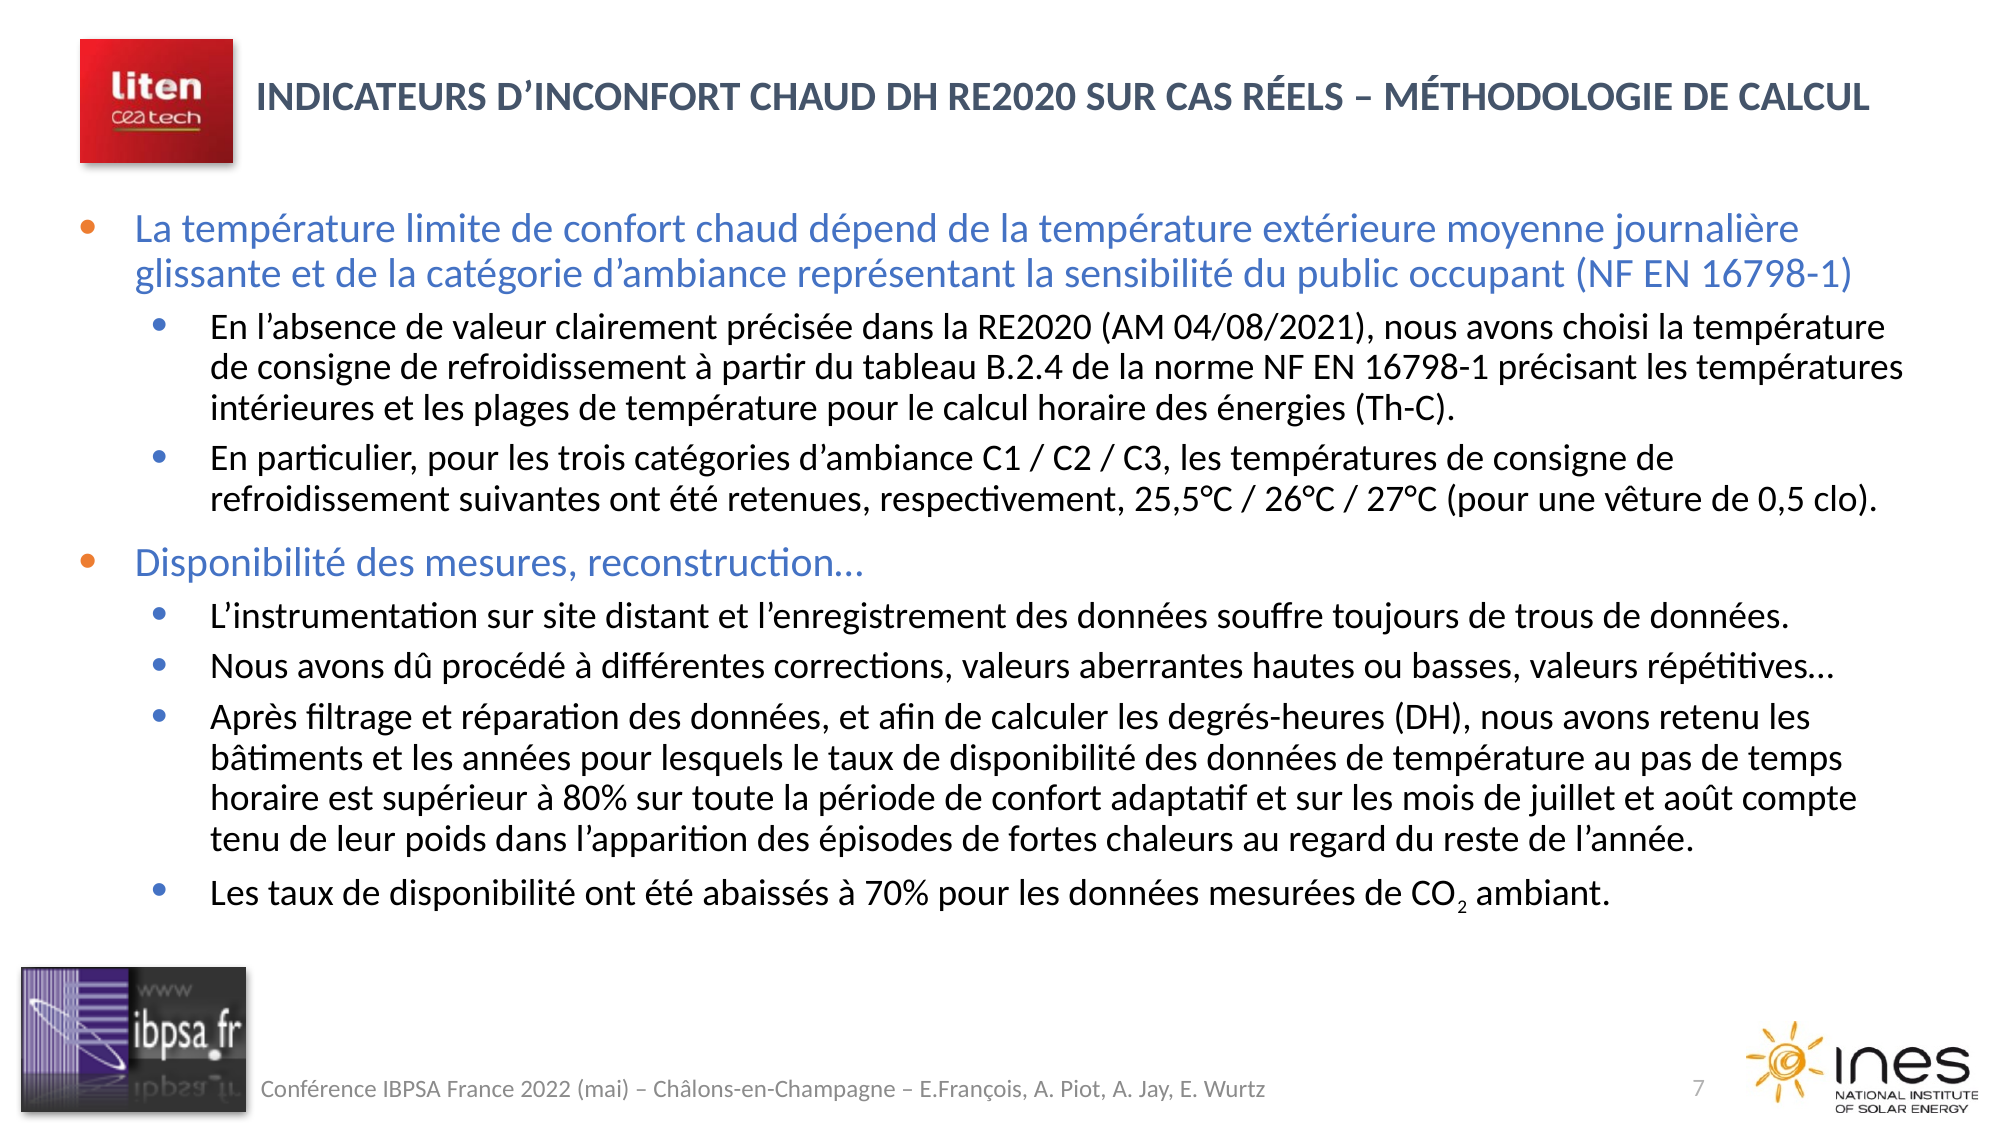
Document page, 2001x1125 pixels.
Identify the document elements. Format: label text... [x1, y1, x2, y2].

picture [21, 967, 246, 1112]
slide_number 7 [1324, 1056, 1720, 1117]
list Indicateurs d’inconfort chaud DH RE2020 sur cas réels – Méthodologie de calcul [255, 33, 1922, 161]
picture [1746, 1021, 1979, 1113]
picture [80, 39, 233, 163]
list La température limite de confort chaud dépend de la température extérieure moyenne journalière glissante et de la catégorie d’ambiance représentant la sensibilité du public occupant (NF EN 16798-1) En l’absence de valeur clairement précisée dans la RE2020 (AM 04/08/2021), nous avons choisi la température de consigne de refroidissement à partir du tableau B.2.4 de la norme NF EN 16798-1 précisant les températures intérieures et les plages de température pour le calcul horaire des énergies (Th-C). En particulier, pour les trois catégories d’ambiance C1 / C2 / C3, les températures de consigne de refroidissement suivantes ont été retenues, respectivement, 25,5°C / 26°C / 27°C (pour une vêture de 0,5 clo). Disponibilité des mesures, reconstruction… L’instrumentation sur site distant et l’enregistrement des données souffre toujours de trous de données. Nous avons dû procédé à différentes corrections, valeurs aberrantes hautes ou basses, valeurs répétitives… Après filtrage et réparation des données, et afin de calculer les degrés-heures (DH), nous avons retenu les bâtiments et les années pour lesquels le taux de disponibilité des données de température au pas de temps horaire est supérieur à 80% sur toute la période de confort adaptatif et sur les mois de juillet et août compte tenu de leur poids dans l’apparition des épisodes de fortes chaleurs au regard du reste de l’année. Les taux de disponibilité ont été abaissés à 70% pour les données mesurées de CO2 ambiant. [78, 206, 1922, 1012]
